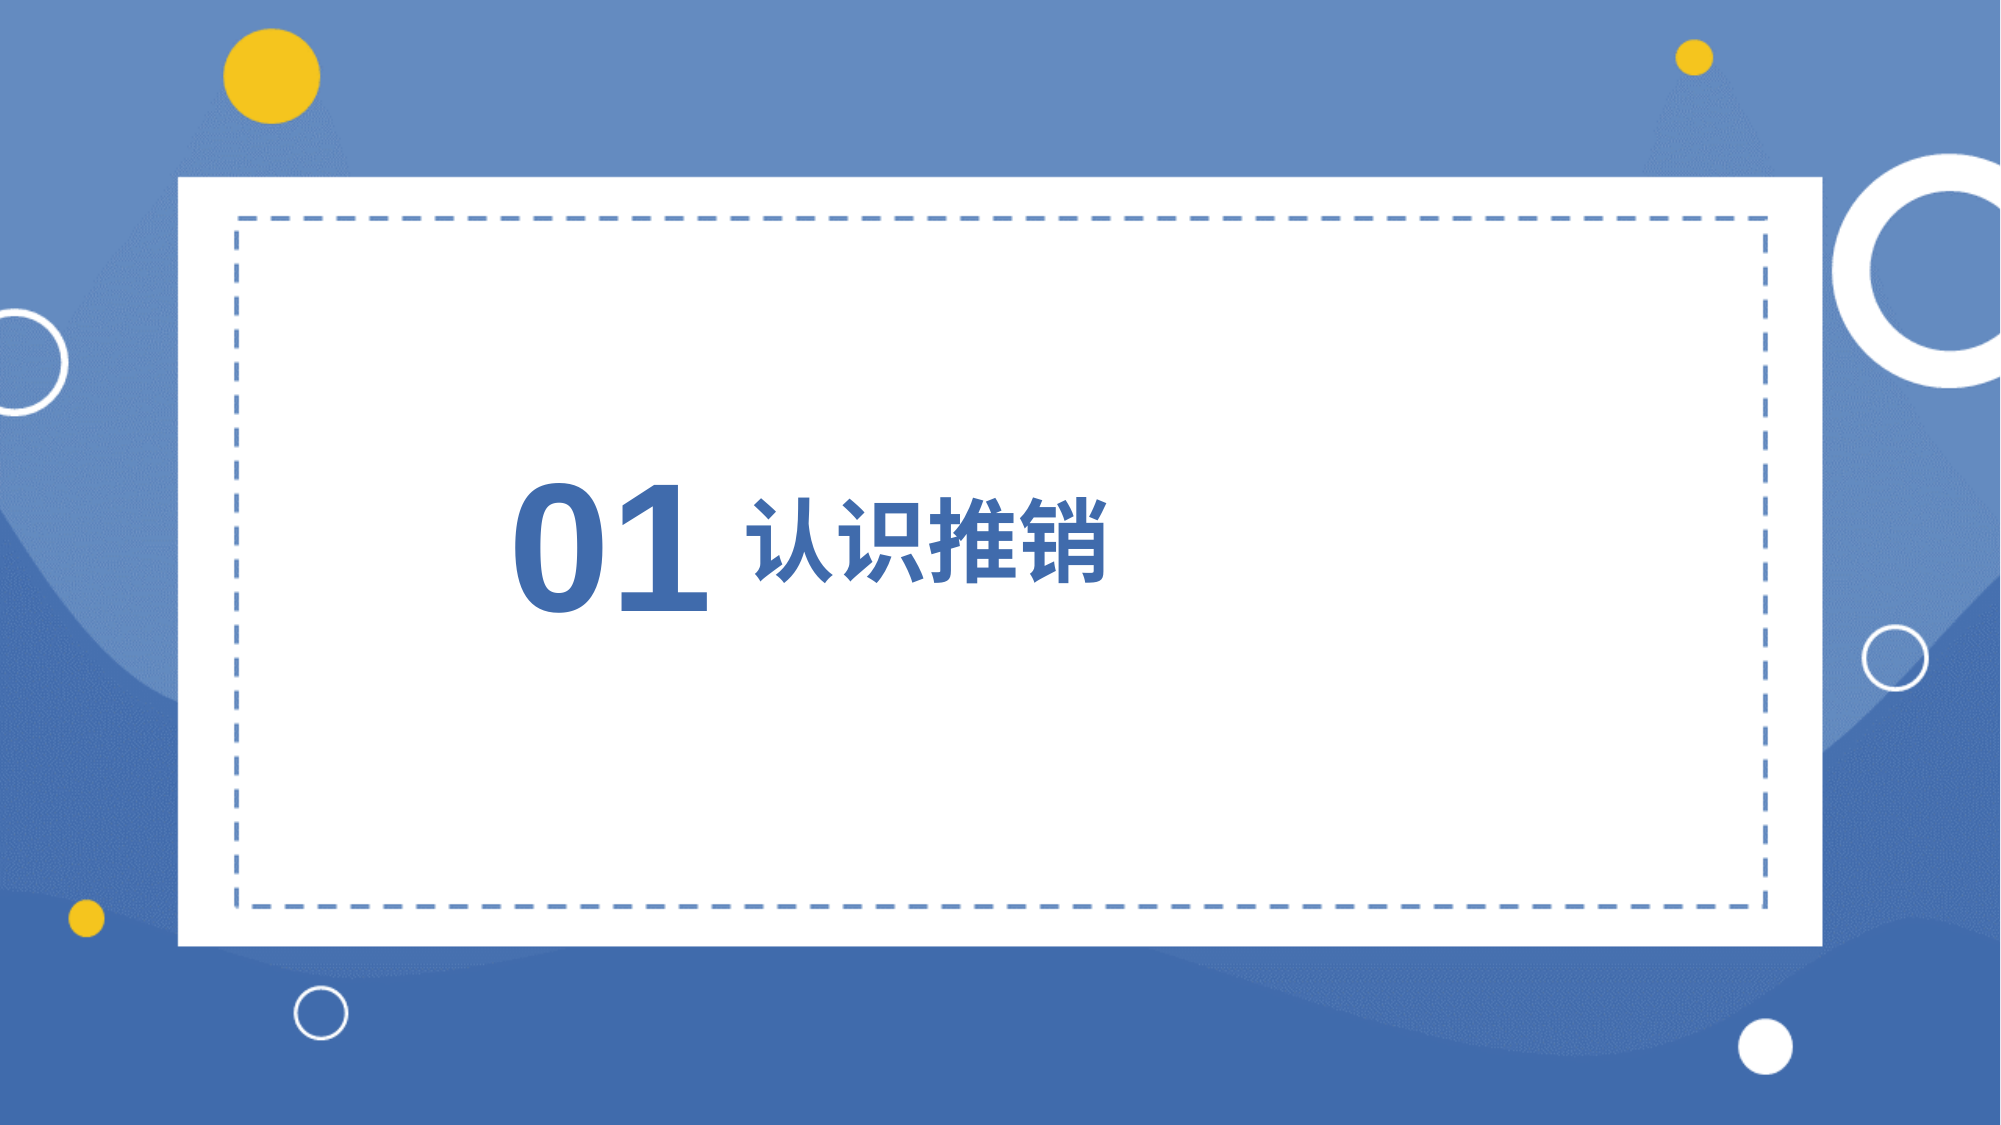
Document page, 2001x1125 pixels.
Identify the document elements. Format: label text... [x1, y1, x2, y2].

picture [0, 0, 2001, 1125]
text_box 01 [493, 420, 728, 656]
text_box 认识推销 [728, 476, 1126, 602]
